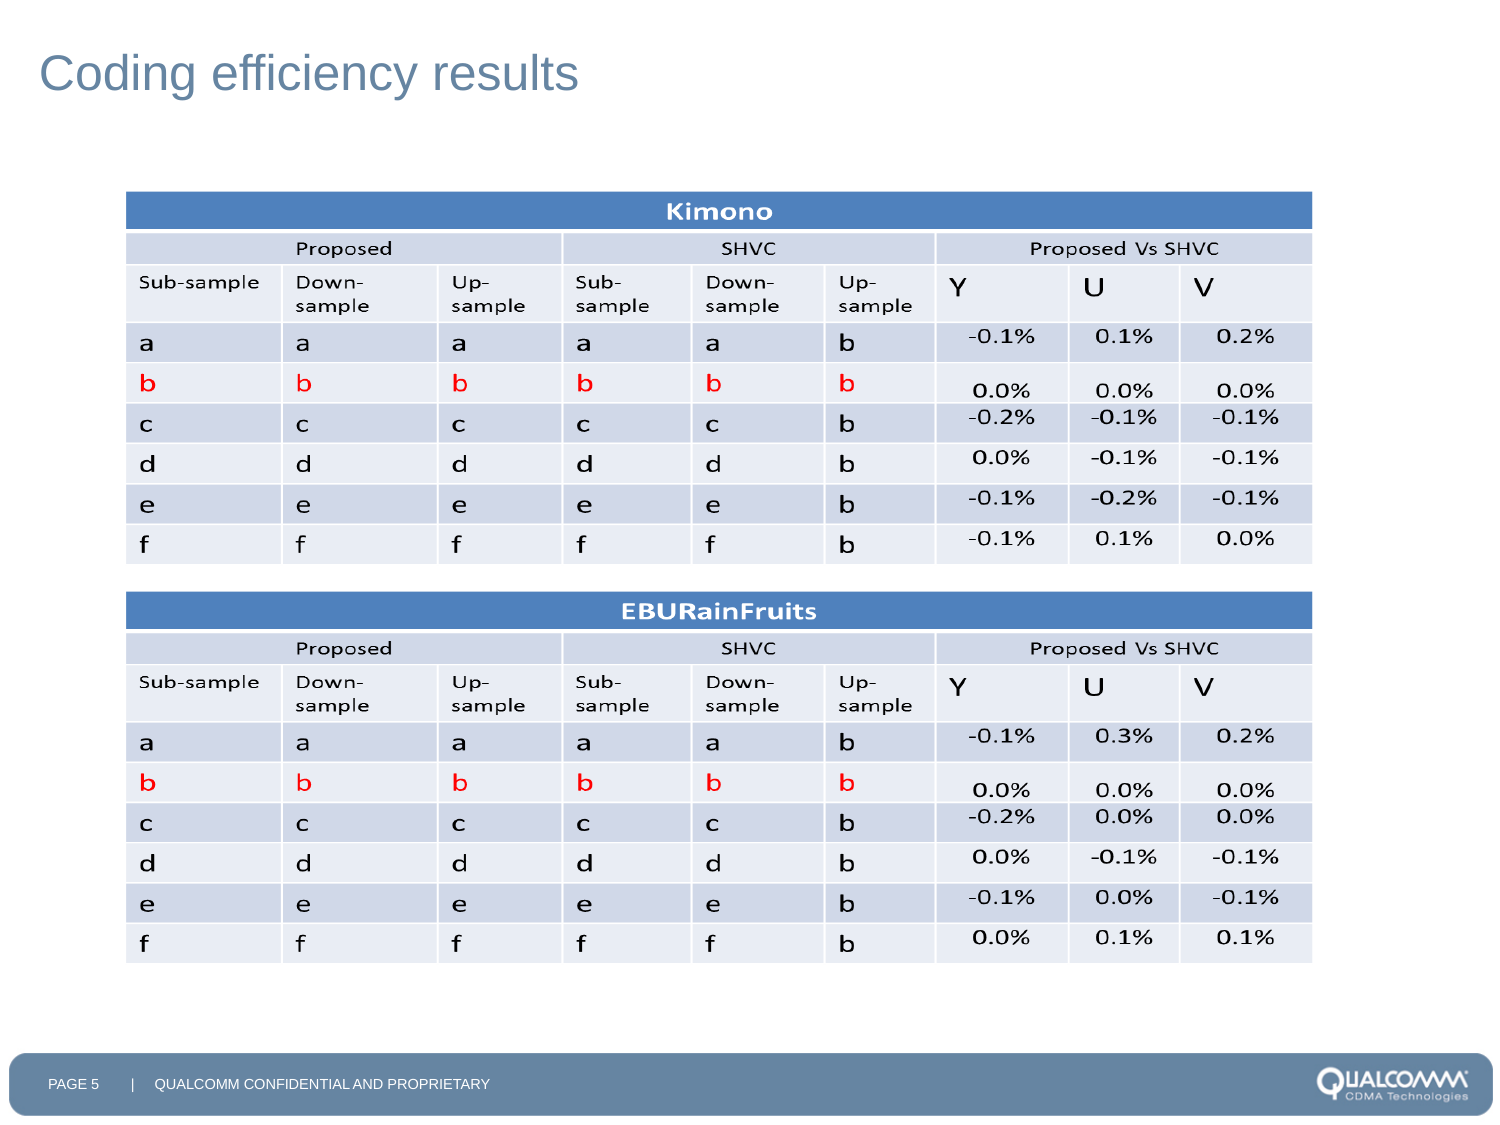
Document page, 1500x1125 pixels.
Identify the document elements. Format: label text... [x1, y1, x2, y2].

picture [124, 187, 1314, 575]
title Coding efficiency results [23, 44, 1457, 138]
picture [0, 1048, 1500, 1125]
picture [124, 587, 1313, 974]
